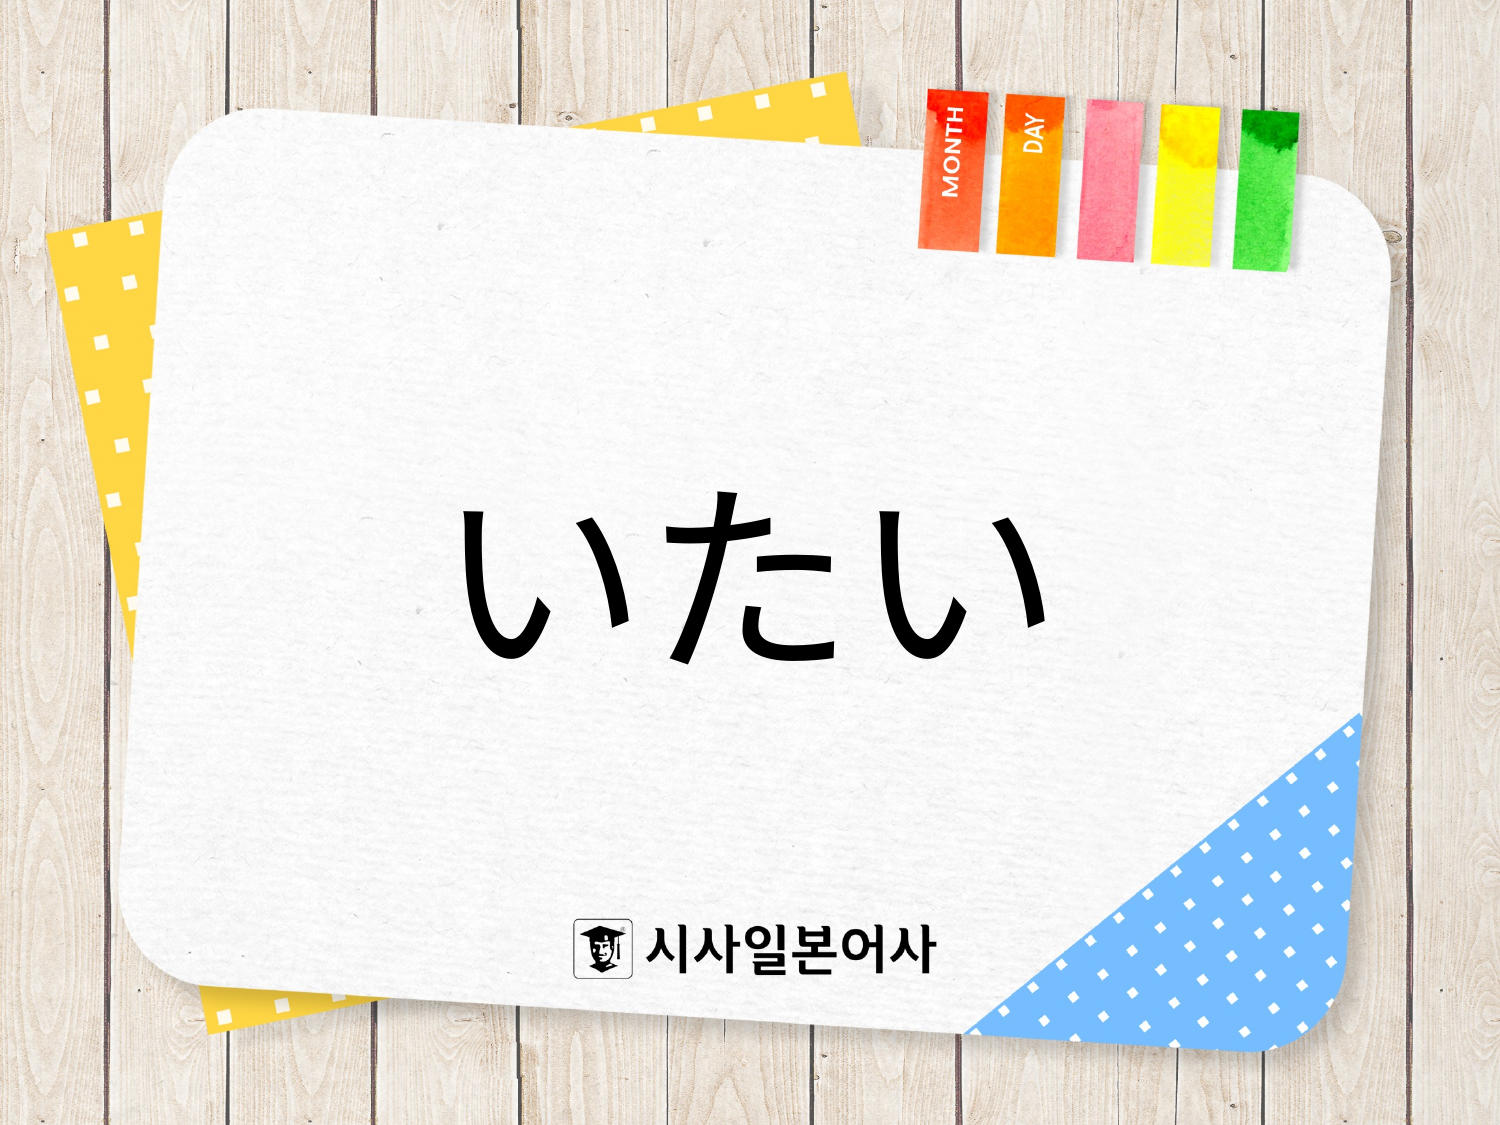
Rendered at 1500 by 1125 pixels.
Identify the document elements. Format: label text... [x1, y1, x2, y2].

title いたい [75, 338, 1425, 811]
picture [0, 0, 1500, 1125]
